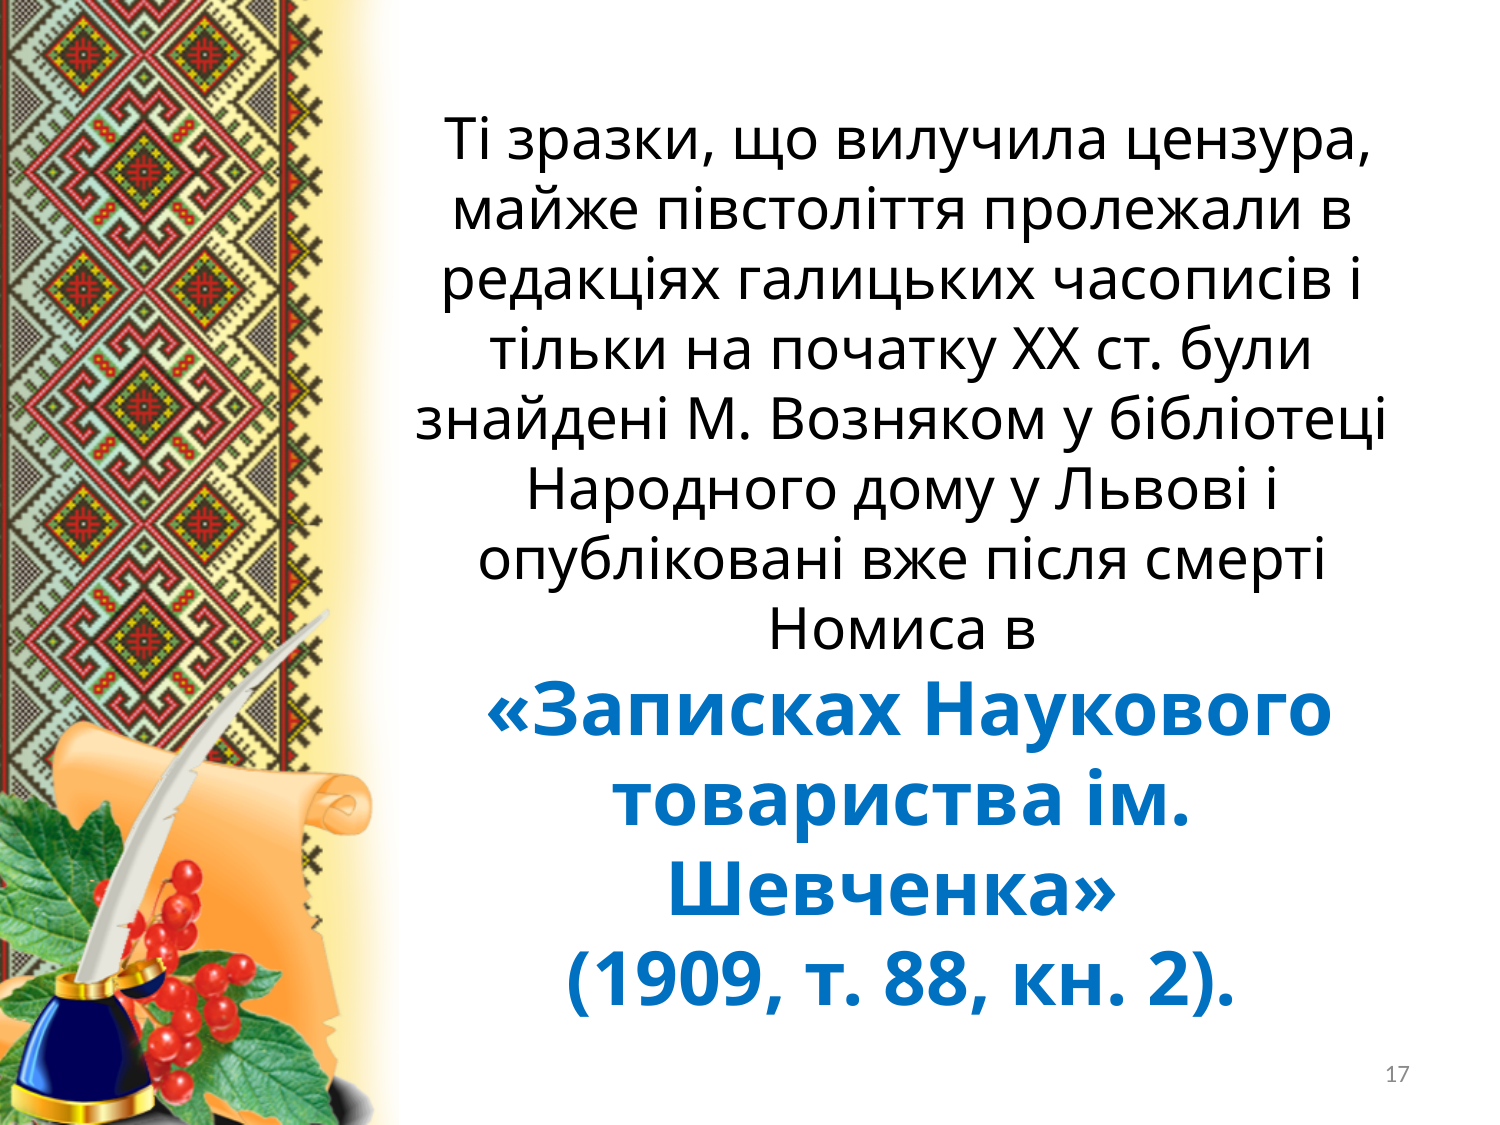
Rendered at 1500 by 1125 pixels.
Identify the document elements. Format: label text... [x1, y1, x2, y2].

slide_number 17 [1074, 1042, 1425, 1103]
text_box Ті зразки, що вилучила цензура, майже півстоліття пролежали в редакціях галицьких часописів і тільки на початку XX ст. були знайдені М. Возняком у бібліотеці Народного дому у Львові і опубліковані вже після смерті Номиса в «Записках Наукового товариства ім. Шевченка» (1909, т. 88, кн. 2). [402, 93, 1442, 1119]
picture [0, 0, 399, 1125]
